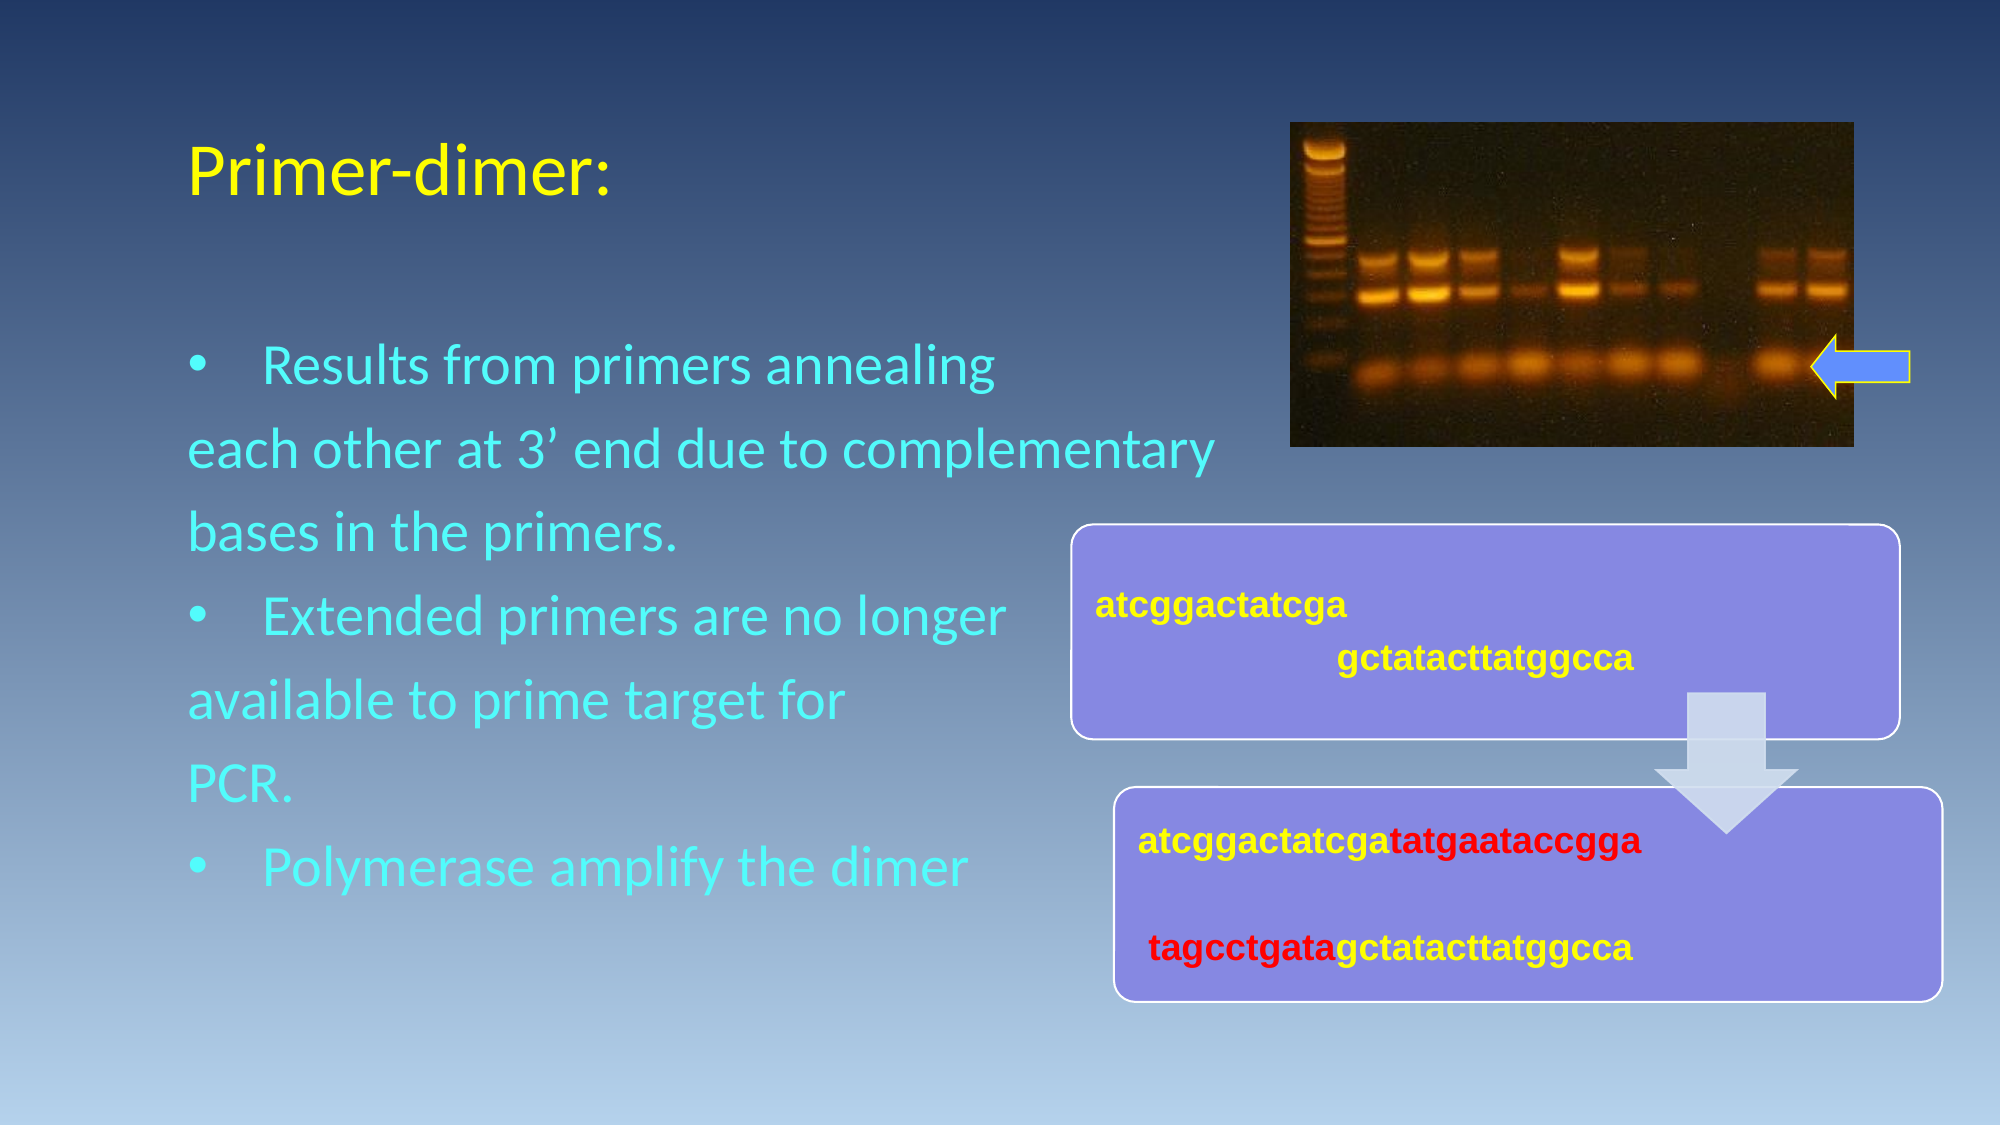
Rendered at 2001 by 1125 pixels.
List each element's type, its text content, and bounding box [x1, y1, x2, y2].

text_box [1290, 122, 1910, 447]
subtitle Primer-dimer: Results from primers annealing each other at 3’ end due to complementary bases in the primers. Extended primers are no longer available to prime target for PCR. Polymerase amplify the dimer [172, 123, 1839, 1002]
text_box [967, 524, 1943, 1002]
